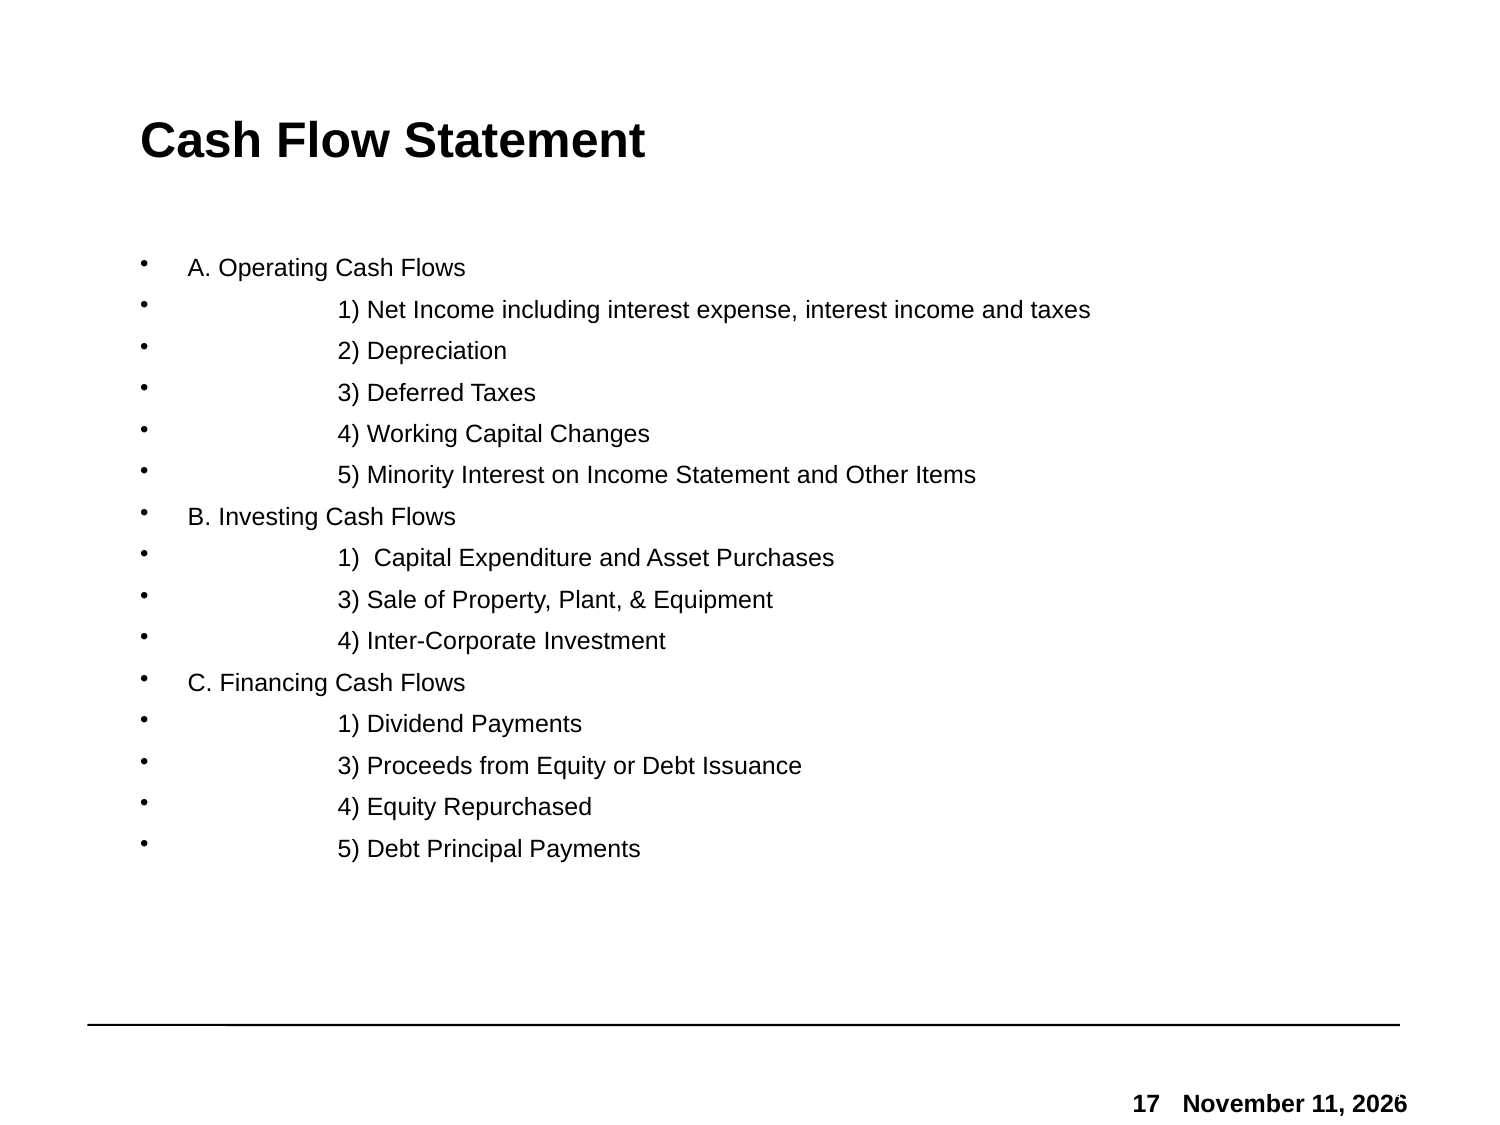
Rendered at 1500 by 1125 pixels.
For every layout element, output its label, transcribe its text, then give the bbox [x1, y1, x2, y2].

title Cash Flow Statement [124, 99, 1401, 226]
list A. Operating Cash Flows 1) Net Income including interest expense, interest income and taxes 2) Depreciation 3) Deferred Taxes 4) Working Capital Changes 5) Minority Interest on Income Statement and Other Items B. Investing Cash Flows 1) Capital Expenditure and Asset Purchases 3) Sale of Property, Plant, & Equipment 4) Inter-Corporate Investment C. Financing Cash Flows 1) Dividend Payments 3) Proceeds from Equity or Debt Issuance 4) Equity Repurchased 5) Debt Principal Payments [124, 249, 1426, 1013]
